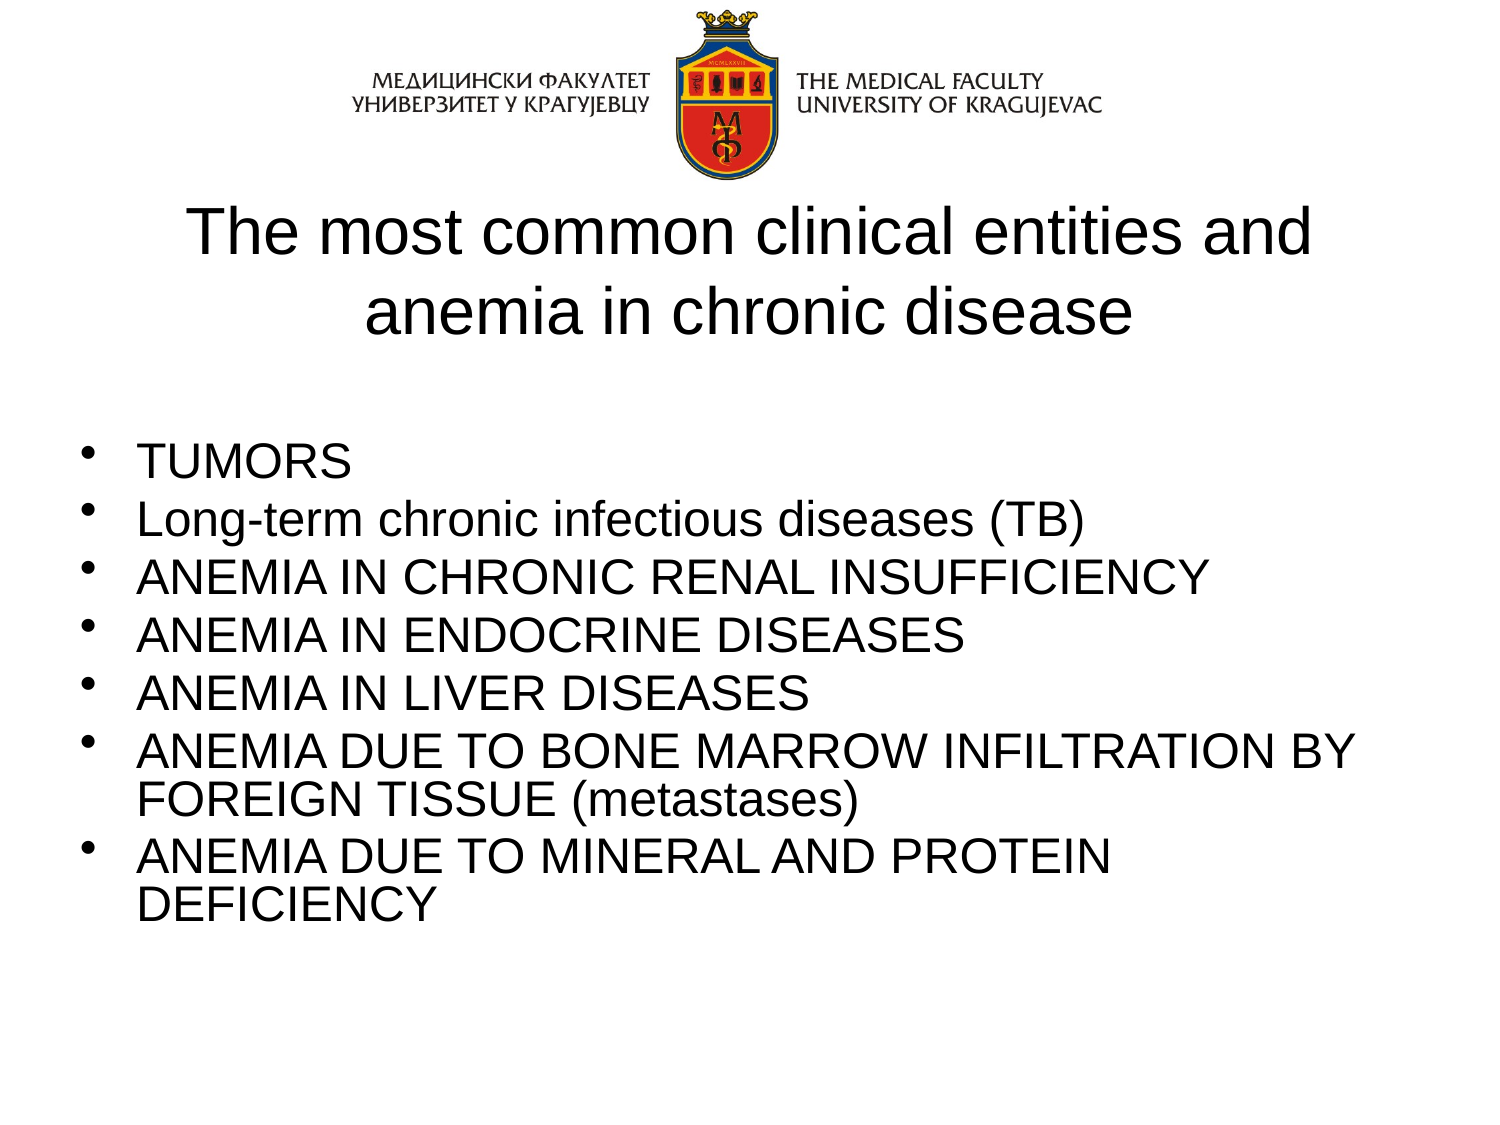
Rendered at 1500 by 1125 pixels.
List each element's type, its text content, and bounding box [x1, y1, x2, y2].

list TUMORS Long-term chronic infectious diseases (TB) ANEMIA IN CHRONIC RENAL INSUFFICIENCY ANEMIA IN ENDOCRINE DISEASES ANEMIA IN LIVER DISEASES ANEMIA DUE TO BONE MARROW INFILTRATION BY FOREIGN TISSUE (metastases) ANEMIA DUE TO MINERAL AND PROTEIN DEFICIENCY [64, 432, 1415, 1125]
picture [328, 0, 1125, 174]
title The most common clinical entities and anemia in chronic disease [75, 174, 1425, 362]
